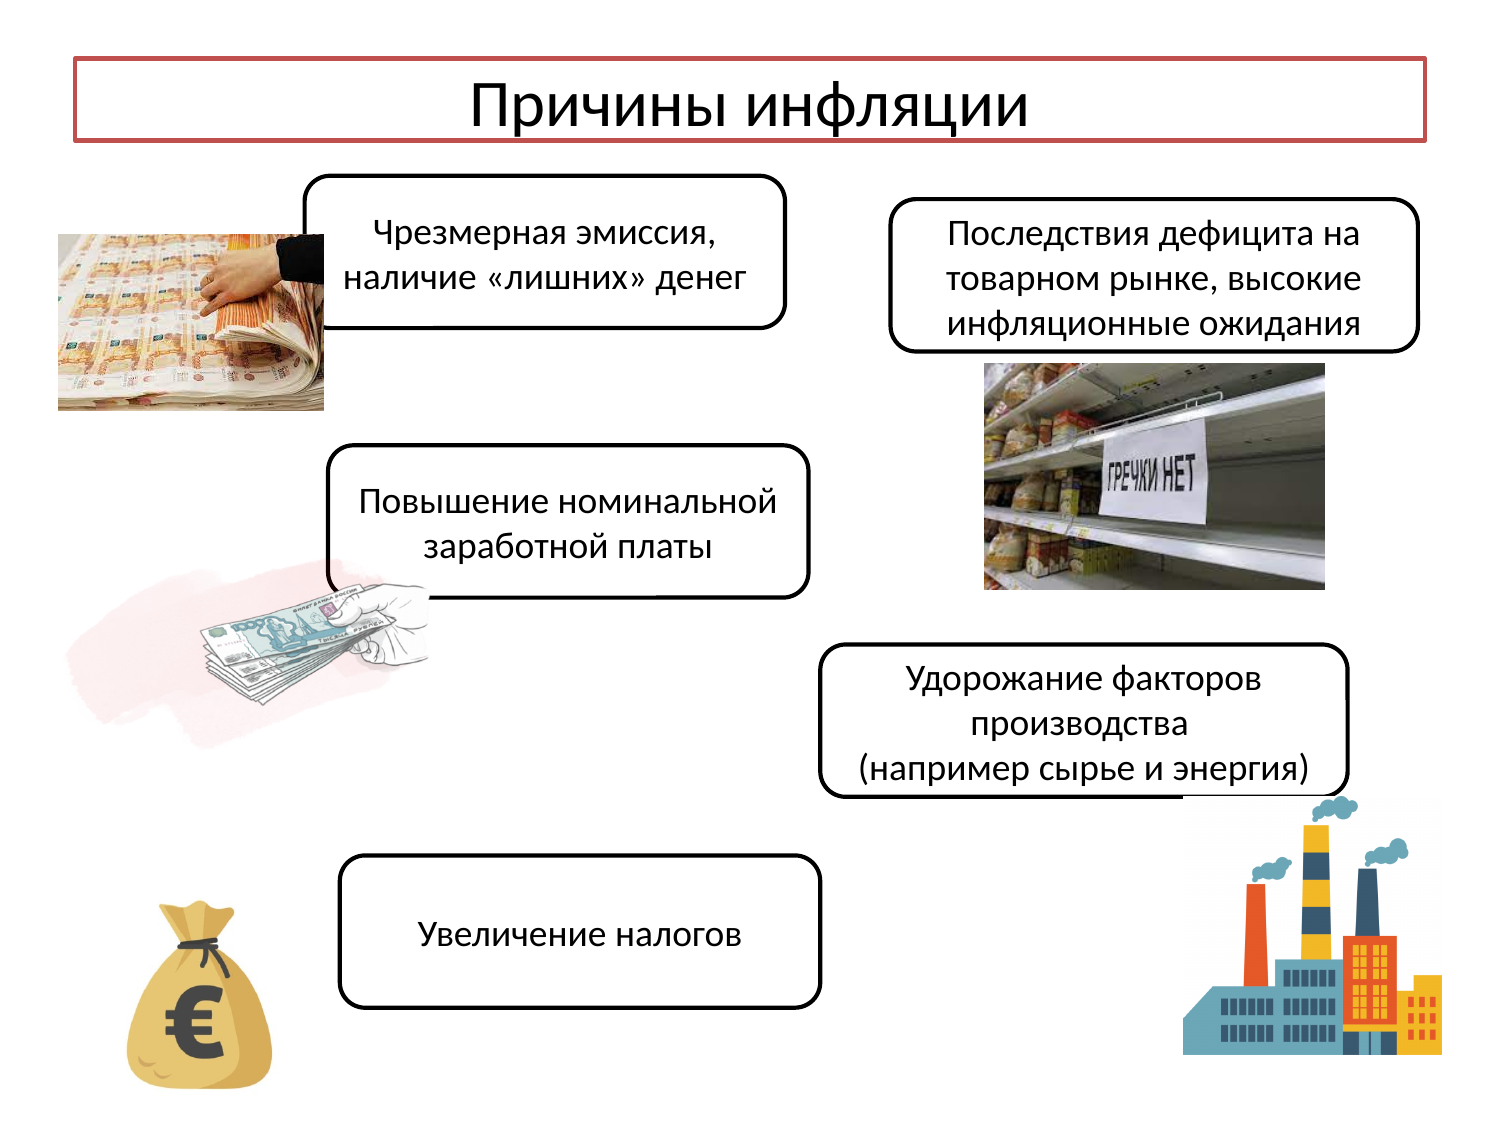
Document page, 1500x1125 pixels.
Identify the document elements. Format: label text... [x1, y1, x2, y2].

picture [58, 234, 324, 411]
text_box Удорожание факторов производства (например сырье и энергия) [818, 642, 1350, 799]
text_box Последствия дефицита на товарном рынке, высокие инфляционные ожидания [888, 197, 1421, 354]
picture [1183, 796, 1442, 1055]
picture [58, 491, 505, 790]
text_box Чрезмерная эмиссия, наличие «лишних» денег [302, 173, 788, 331]
title Причины инфляции [73, 56, 1427, 143]
picture [70, 866, 329, 1125]
picture [984, 362, 1325, 590]
text_box Повышение номинальной заработной платы [325, 443, 811, 600]
text_box Увеличение налогов [337, 853, 823, 1010]
